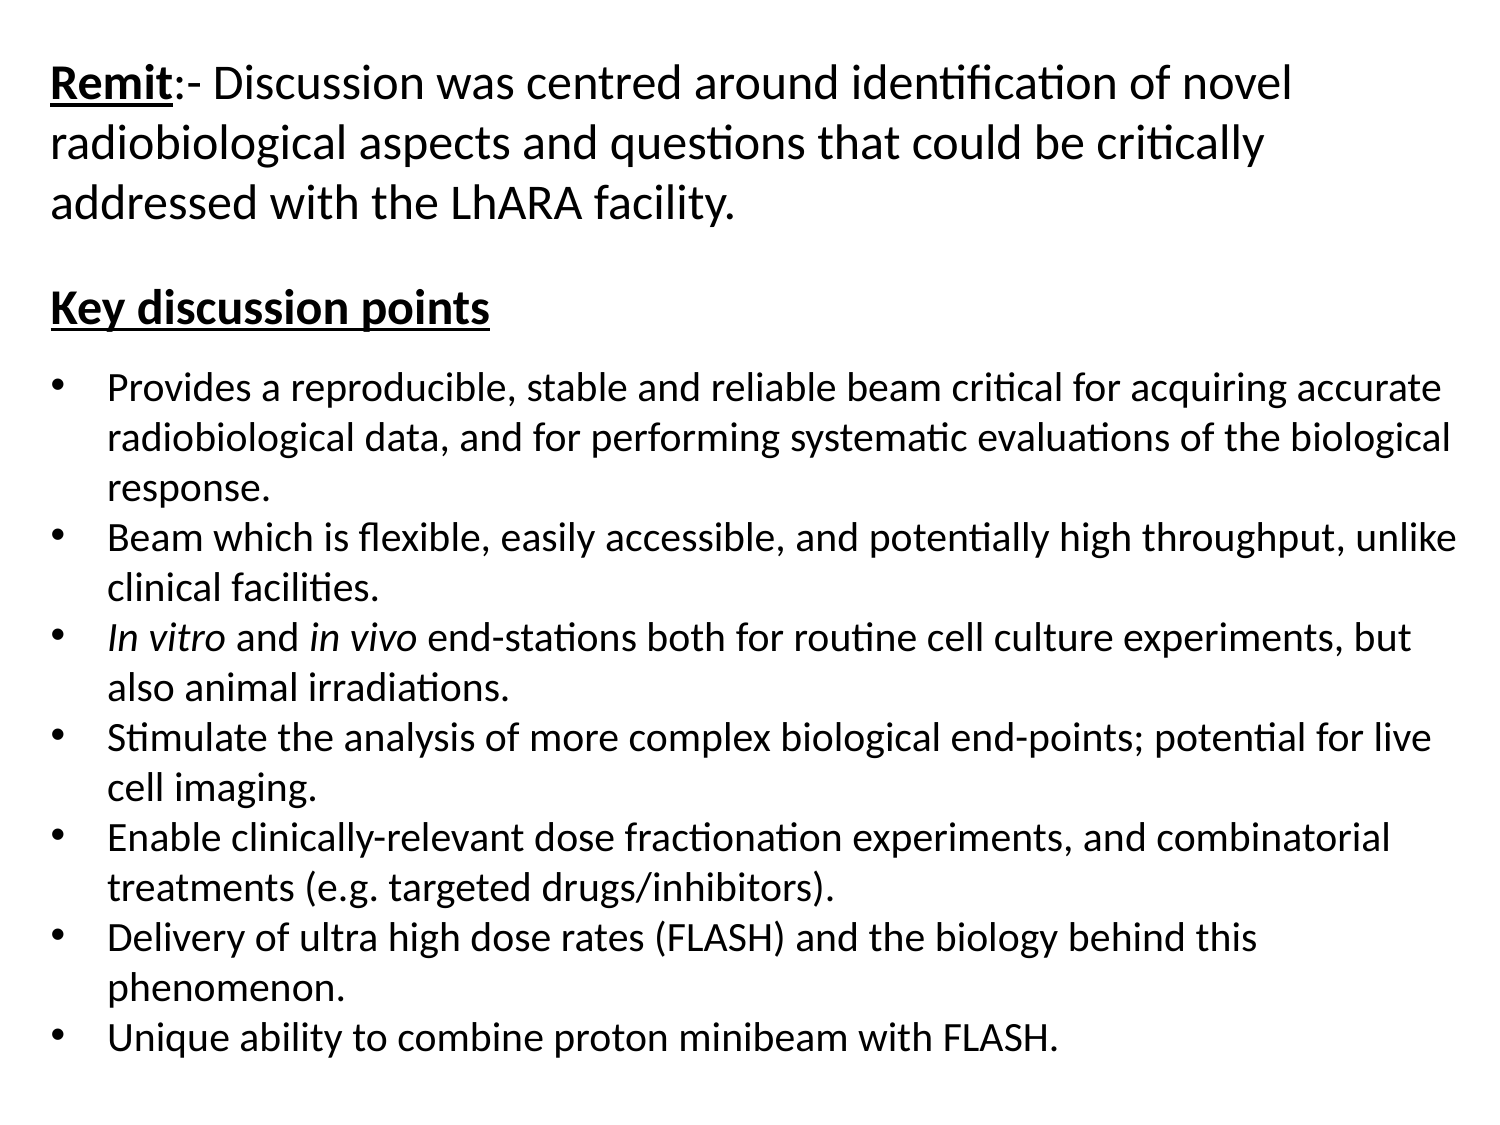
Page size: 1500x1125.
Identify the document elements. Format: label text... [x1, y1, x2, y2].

text_box Key discussion points Provides a reproducible, stable and reliable beam critical for acquiring accurate radiobiological data, and for performing systematic evaluations of the biological response. Beam which is flexible, easily accessible, and potentially high throughput, unlike clinical facilities. In vitro and in vivo end-stations both for routine cell culture experiments, but also animal irradiations. Stimulate the analysis of more complex biological end-points; potential for live cell imaging. Enable clinically-relevant dose fractionation experiments, and combinatorial treatments (e.g. targeted drugs/inhibitors). Delivery of ultra high dose rates (FLASH) and the biology behind this phenomenon. Unique ability to combine proton minibeam with FLASH. [35, 267, 1483, 1083]
text_box Remit:- Discussion was centred around identification of novel radiobiological aspects and questions that could be critically addressed with the LhARA facility. [35, 42, 1495, 268]
